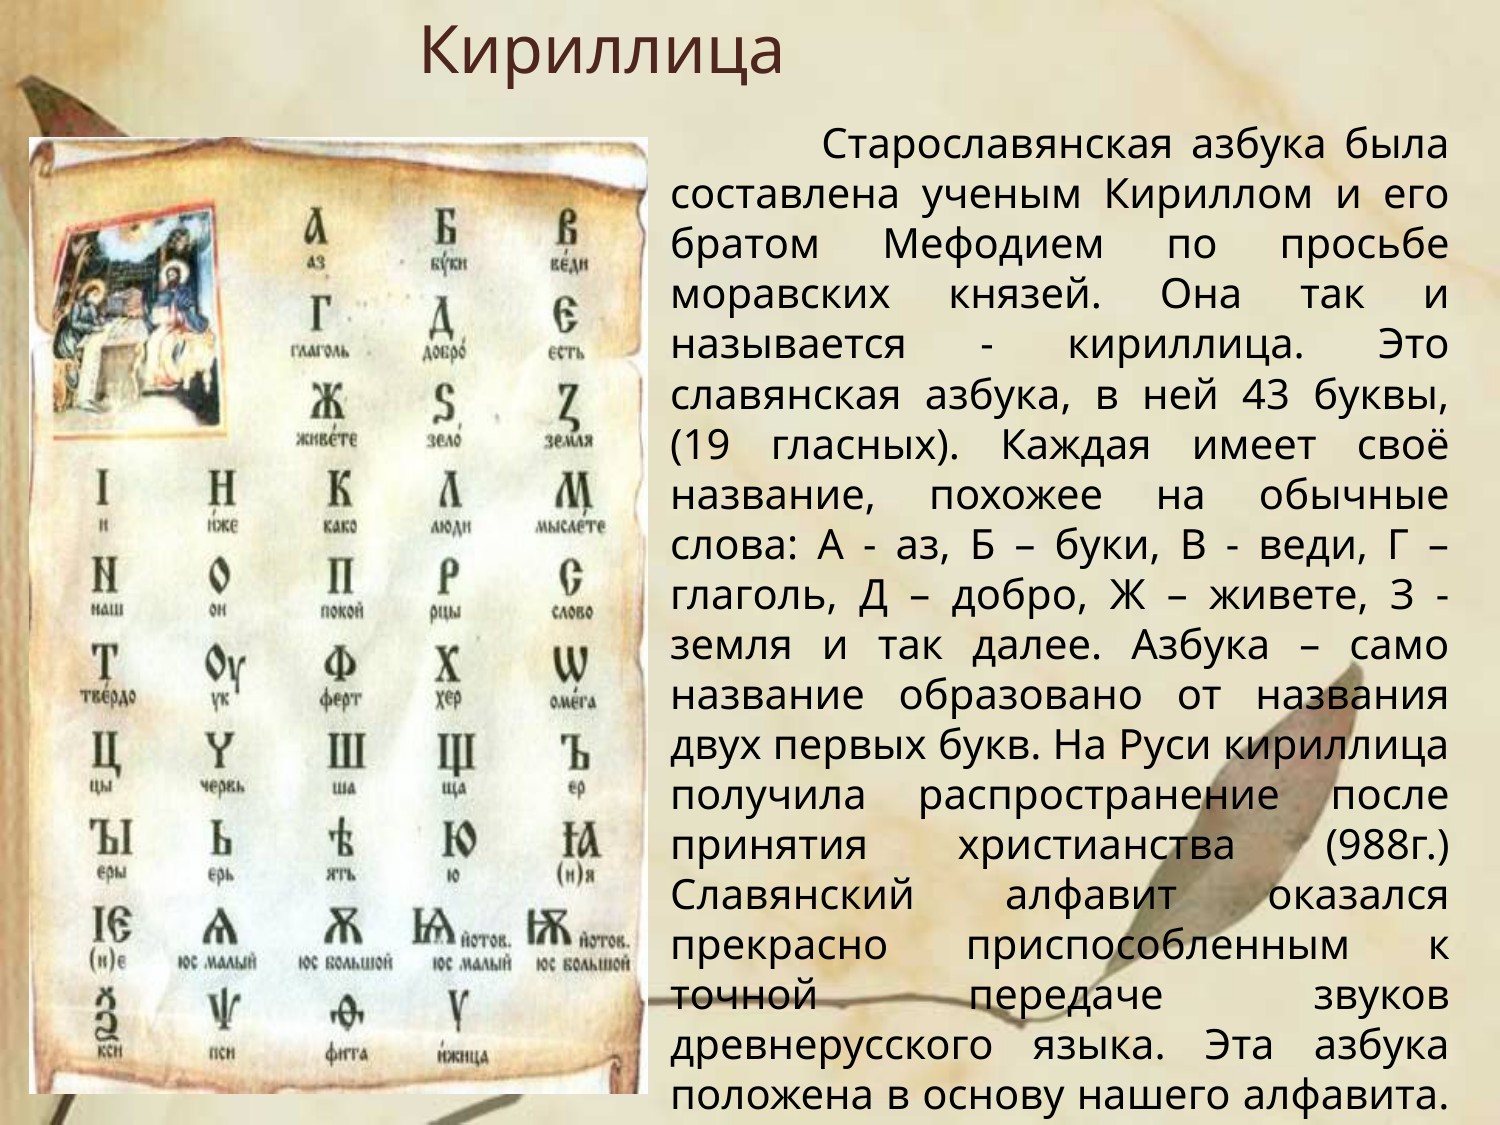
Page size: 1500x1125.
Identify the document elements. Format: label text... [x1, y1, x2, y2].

text_box Кириллица [383, 0, 821, 95]
picture [0, 0, 1500, 1125]
text_box Старославянская азбука была составлена ученым Кириллом и его братом Мефодием по просьбе моравских князей. Она так и называется - кириллица. Это славянская азбука, в ней 43 буквы, (19 гласных). Каждая имеет своё название, похожее на обычные слова: А - аз, Б – буки, В - веди, Г – глаголь, Д – добро, Ж – живете, З - земля и так далее. Азбука – само название образовано от названия двух первых букв. На Руси кириллица получила распространение после принятия христианства (988г.) Славянский алфавит оказался прекрасно приспособленным к точной передаче звуков древнерусского языка. Эта азбука положена в основу нашего алфавита. [655, 109, 1465, 1125]
